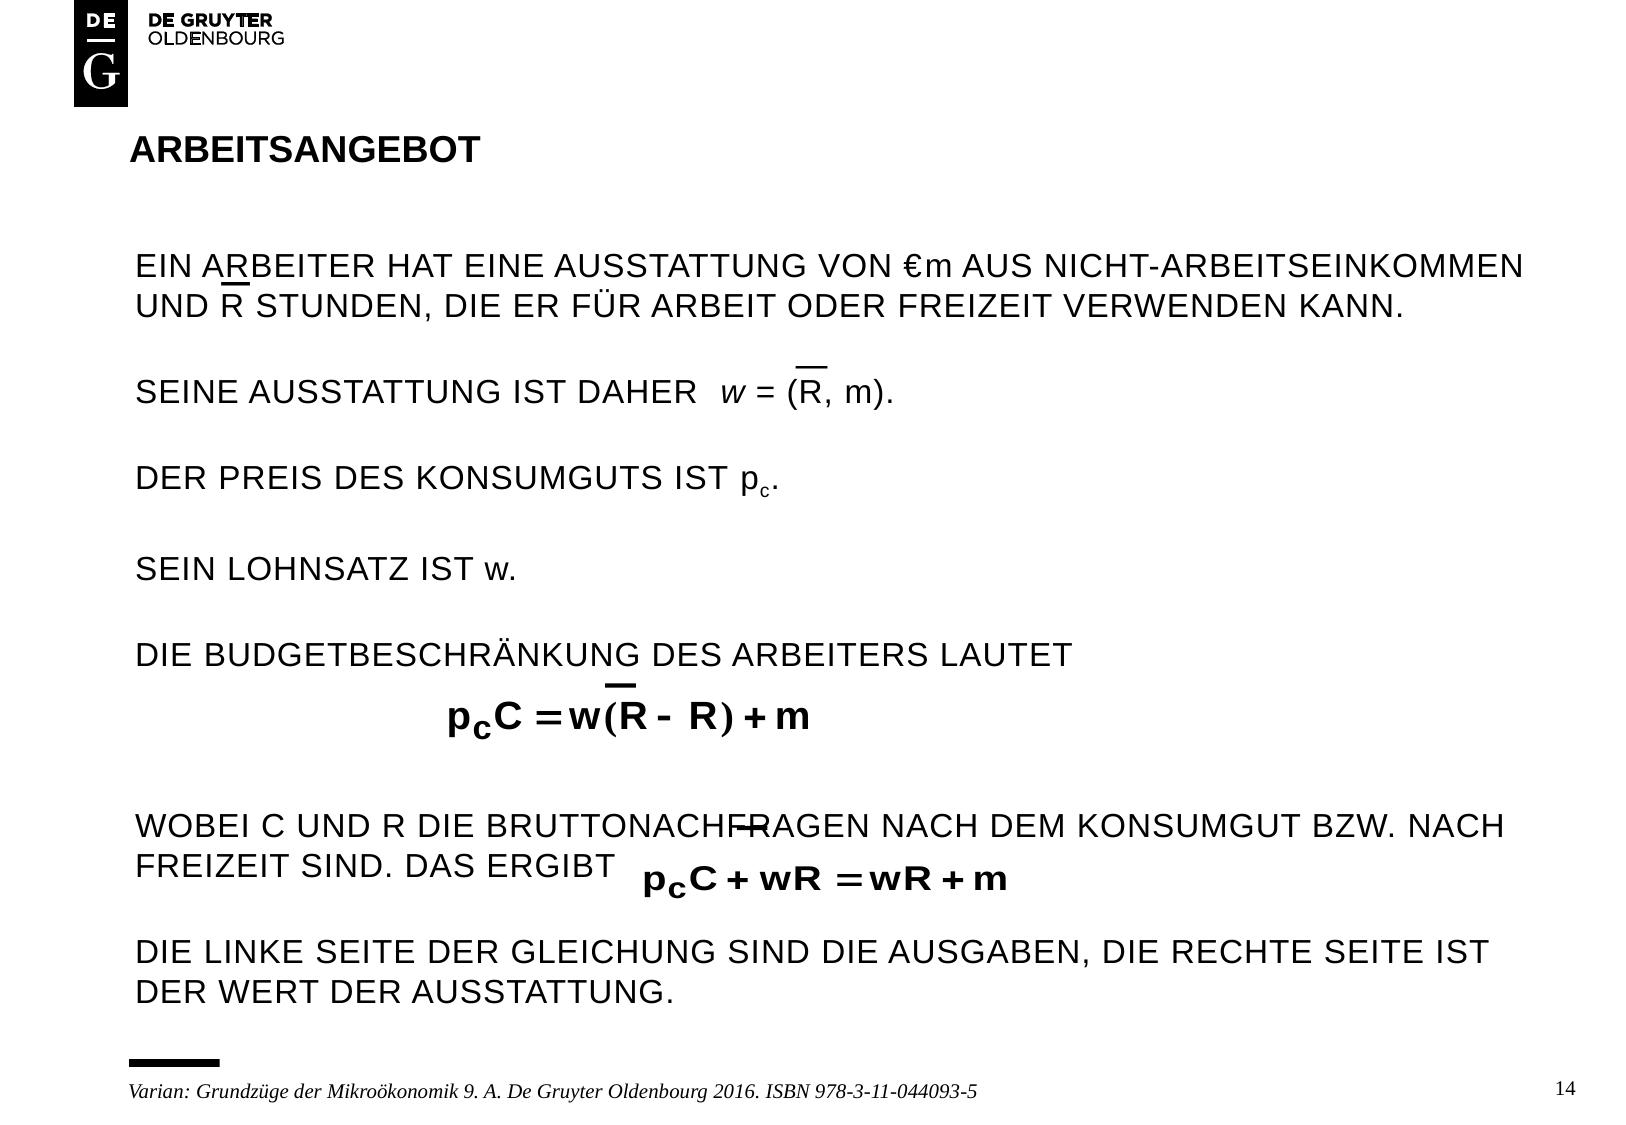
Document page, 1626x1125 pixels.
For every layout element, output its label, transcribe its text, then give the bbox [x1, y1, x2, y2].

text_box ¾ [600, 642, 615, 695]
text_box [641, 860, 1009, 901]
picture [207, 231, 264, 338]
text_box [446, 695, 812, 742]
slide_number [128, 1077, 1539, 1108]
slide_number 14 [1554, 1074, 1614, 1104]
text_box ¾ [732, 784, 740, 860]
list Ein Arbeiter hat eine Ausstattung von €m aus nicht-Arbeitseinkommen und r stunden, die er für arbeit oder freizeit verwenden kann. Seine ausstattung ist daher w = (R, m). Der preis des konsumguts ist pc. SEIN LOHNSATZ IST w. DIE BUDGETBESCHRÄNKUNG DES ARBEITERS LAUTET WOBEI C UND R DIE BRUTTONACHFRAGEN NACH DEM KONSUMGUT BZW. NACH FREIZEIT SIND. DAS ERGIBT DIE LINKE SEITE DER GLEICHUNG SIND DIE AUSGABEN, DIE RECHTE SEITE IST DER WERT DER AUSSTATTUNG. [135, 244, 1562, 1016]
title ARBEITSANGEBOT [129, 125, 1556, 180]
picture [780, 323, 843, 412]
